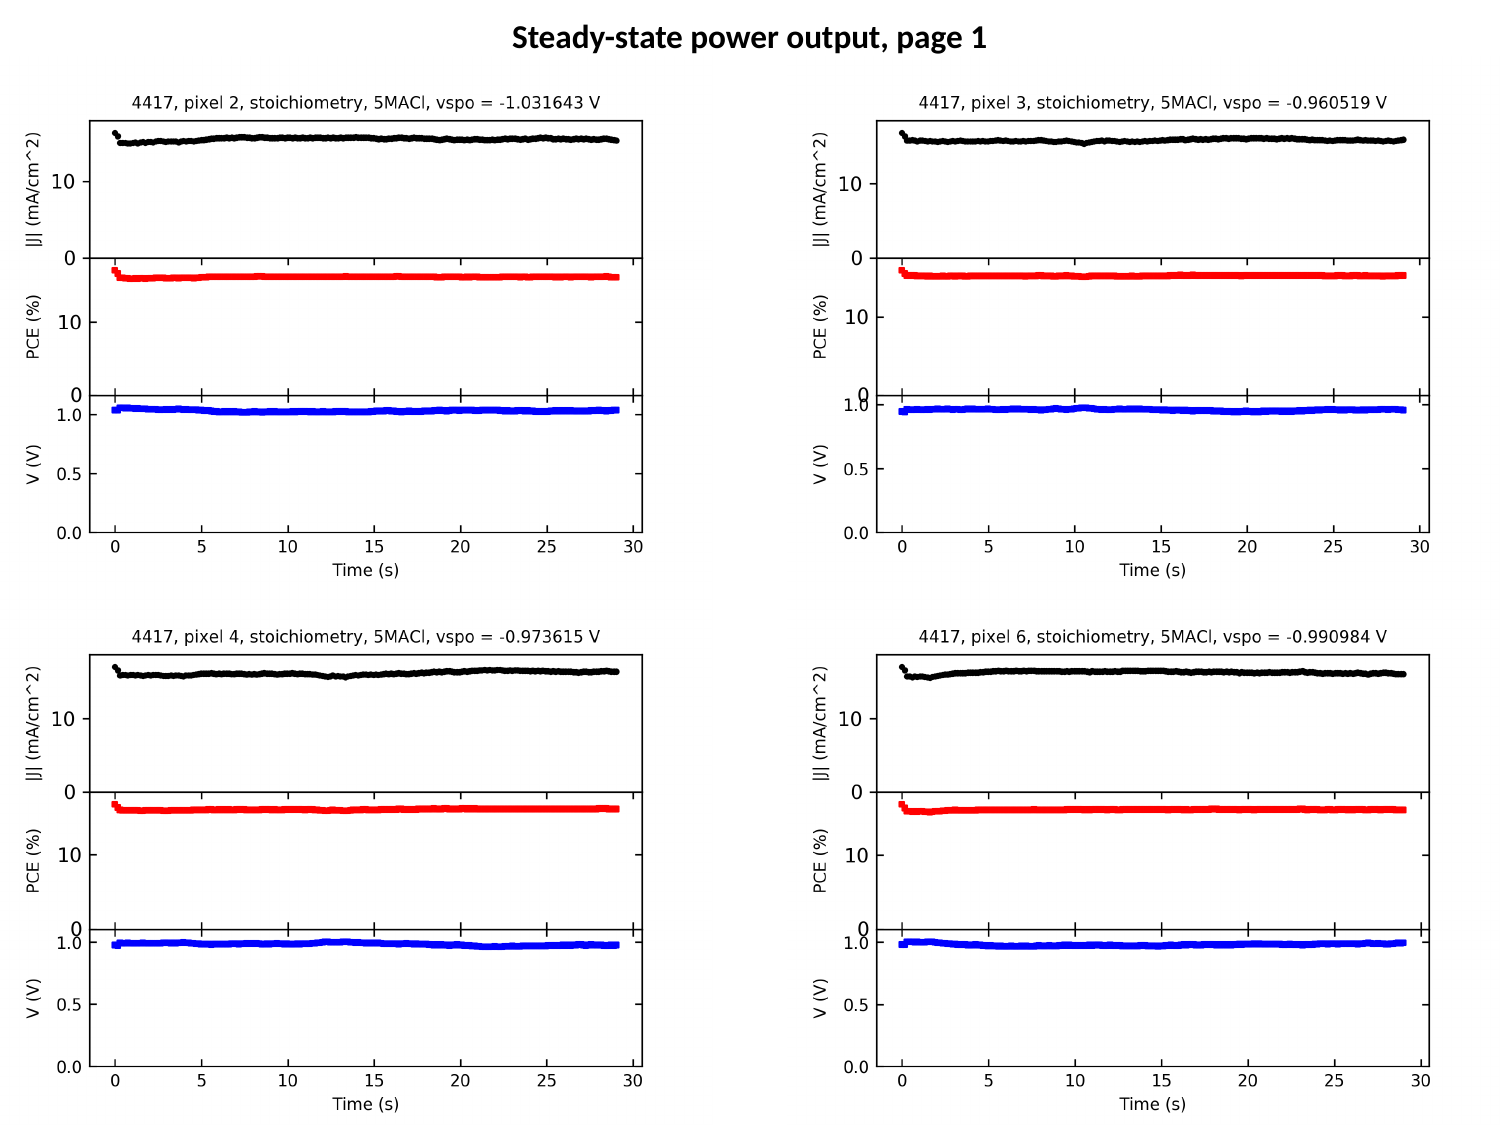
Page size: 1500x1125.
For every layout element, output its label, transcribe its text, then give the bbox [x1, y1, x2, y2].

picture [787, 56, 1500, 1125]
title Steady-state power output, page 1 [0, 0, 1500, 75]
picture [0, 56, 713, 1125]
